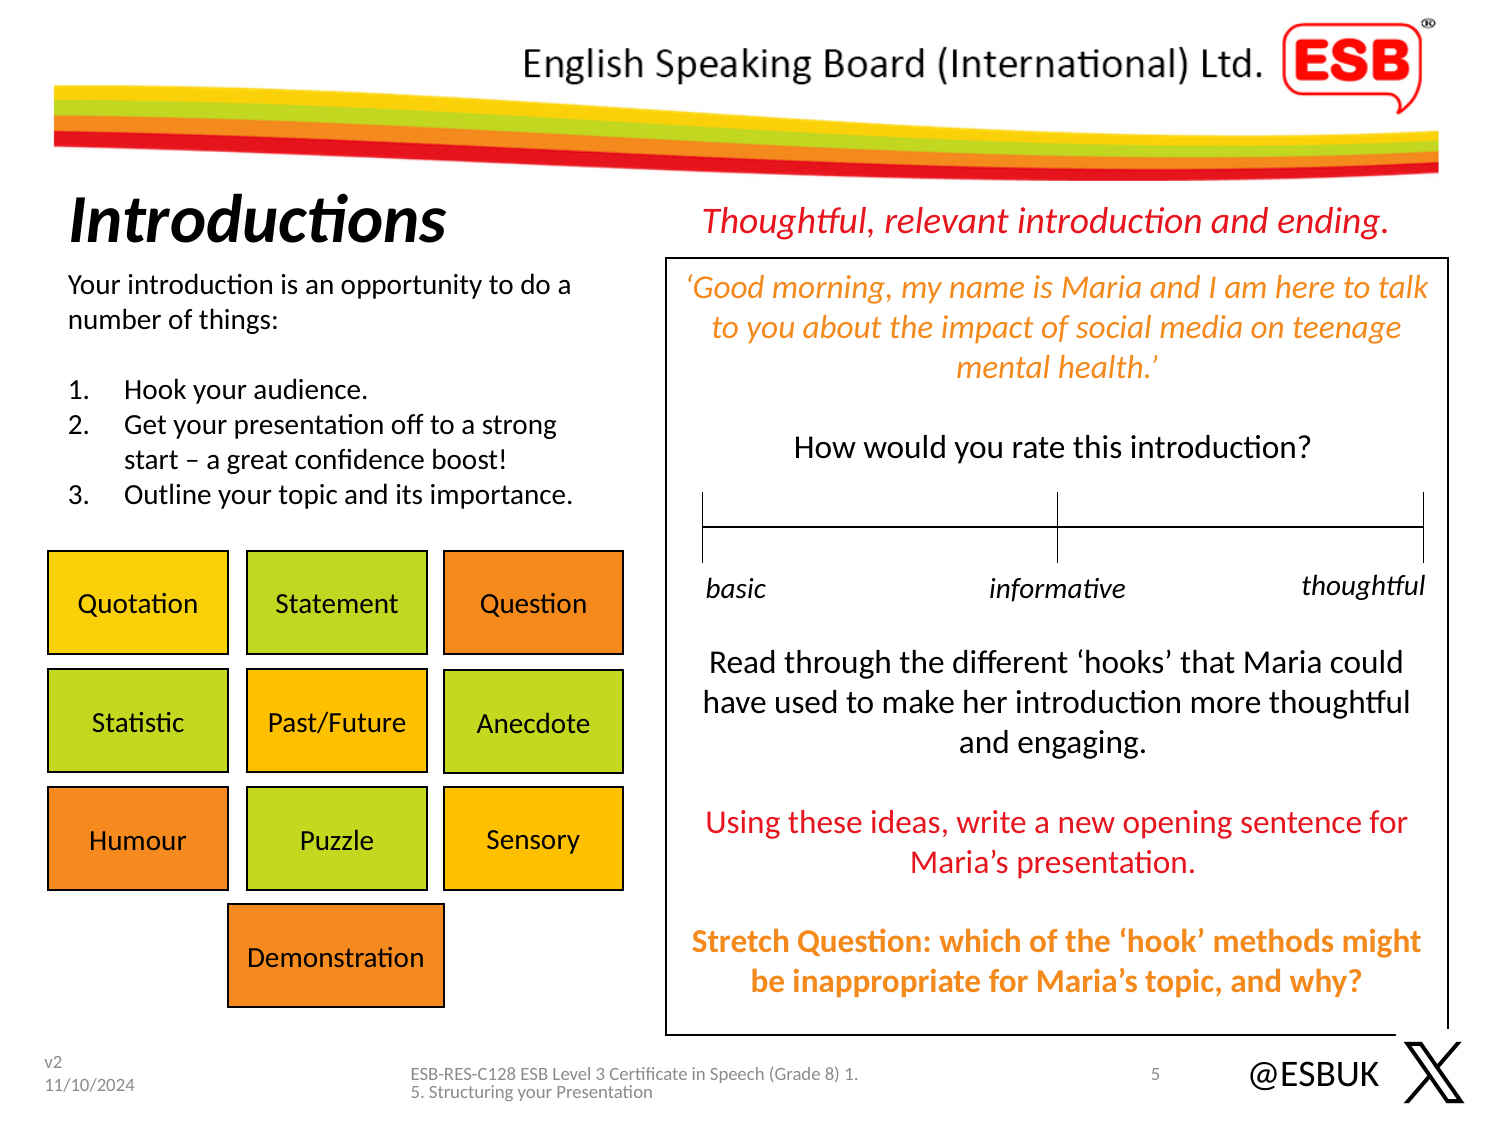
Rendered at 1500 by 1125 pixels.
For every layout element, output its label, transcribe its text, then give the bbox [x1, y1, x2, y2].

text_box Past/Future [246, 668, 428, 773]
text_box basic [690, 562, 809, 613]
text_box Thoughtful, relevant introduction and ending. [686, 188, 1437, 249]
picture [1395, 1029, 1476, 1116]
text_box Demonstration [227, 903, 445, 1008]
title Introductions [53, 149, 1347, 291]
text_box ‘Good morning, my name is Maria and I am here to talk to you about the impact of social media on teenage mental health.’ How would you rate this introduction? Read through the different ‘hooks’ that Maria could have used to make her introduction more thoughtful and engaging. Using these ideas, write a new opening sentence for Maria’s presentation. Stretch Question: which of the ‘hook’ methods might be inappropriate for Maria’s topic, and why? [665, 257, 1449, 1036]
text_box Question [443, 550, 624, 655]
text_box Anecdote [443, 669, 624, 774]
text_box Quotation [47, 550, 229, 655]
text_box informative [974, 562, 1143, 613]
picture [0, 0, 1500, 189]
slide_number 9 [930, 1042, 1176, 1103]
text_box Statement [246, 550, 428, 655]
text_box Sensory [443, 786, 624, 891]
text_box Puzzle [246, 786, 428, 891]
text_box thoughtful [1272, 558, 1441, 609]
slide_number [29, 1042, 160, 1103]
text_box Humour [47, 786, 229, 891]
footer ESB-RES-C128 ESB Level 3 Certificate in Speech (Grade 8) 1.5. Structuring your Presentation [395, 1042, 874, 1103]
text_box Your introduction is an opportunity to do a number of things: Hook your audience. Get your presentation off to a strong start – a great confidence boost! Outline your topic and its importance. [53, 258, 609, 553]
text_box Statistic [47, 668, 229, 773]
